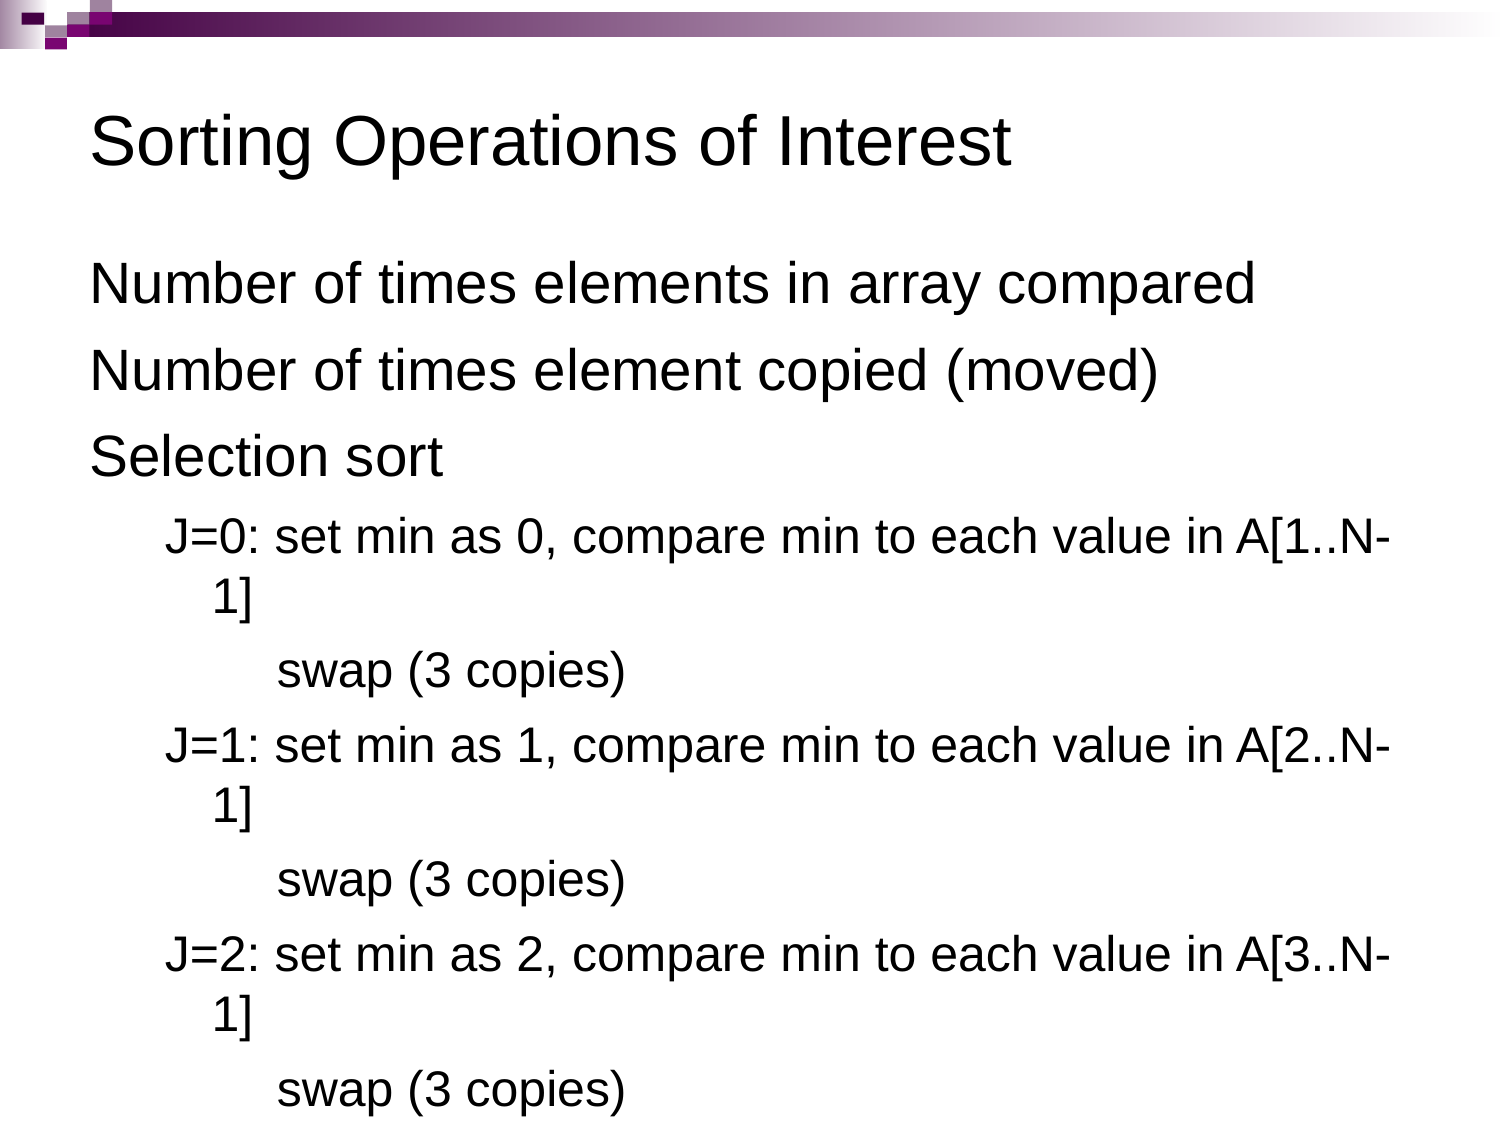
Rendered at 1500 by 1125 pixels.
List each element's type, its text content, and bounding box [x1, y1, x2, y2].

list Number of times elements in array compared Number of times element copied (moved) Selection sort J=0: set min as 0, compare min to each value in A[1..N-1] swap (3 copies) J=1: set min as 1, compare min to each value in A[2..N-1] swap (3 copies) J=2: set min as 2, compare min to each value in A[3..N-1] swap (3 copies) ... [75, 237, 1425, 1050]
title Sorting Operations of Interest [75, 75, 1425, 200]
